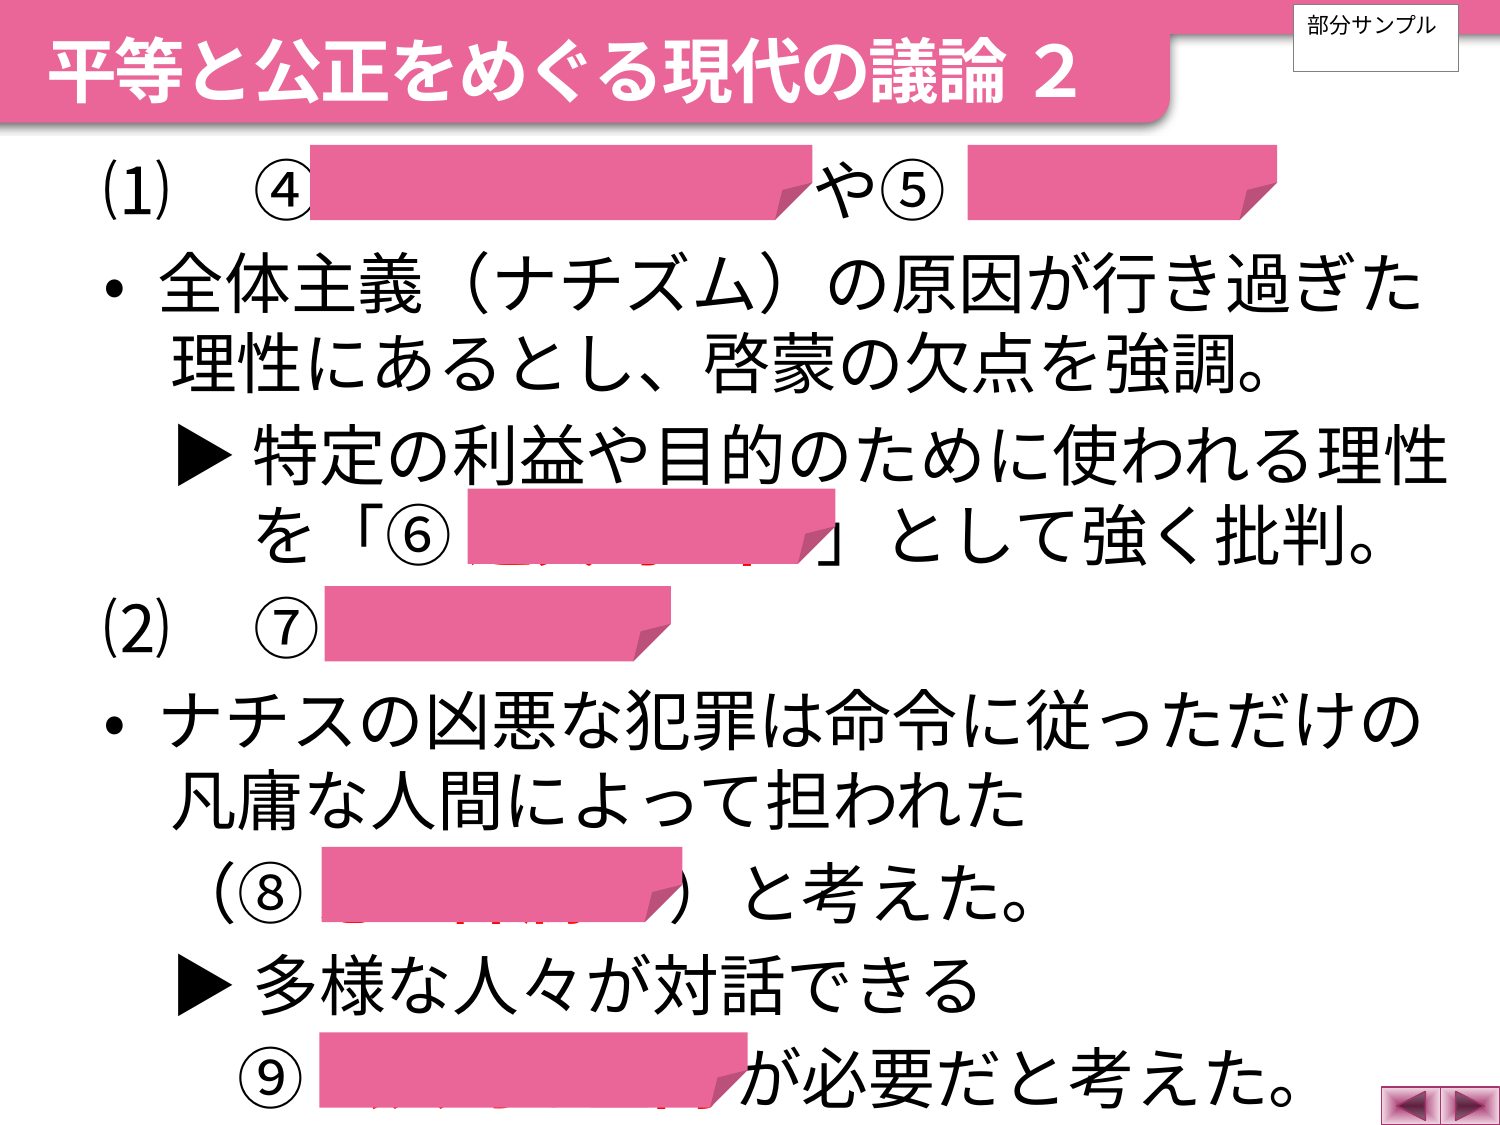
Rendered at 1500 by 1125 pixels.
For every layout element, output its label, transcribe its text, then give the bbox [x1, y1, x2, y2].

list ⑴ ④ ホルクハイマー や⑤ アドルノ • 全体主義（ナチズム）の原因が行き過ぎた理性にあるとし、啓蒙の欠点を強調。 ▶ 特定の利益や目的のために使われる理性を「⑥ 道具的理性 」として強く批判。 ⑵ ⑦ アーレント • ナチスの凶悪な犯罪は命令に従っただけの凡庸な人間によって担われた （⑧ 悪の陳腐さ ）と考えた。 ▶ 多様な人々が対話できる ⑨ 公共的な空間 が必要だと考えた。 [103, 149, 1464, 1045]
text_box [309, 143, 814, 222]
text_box [323, 585, 672, 663]
text_box [1440, 1086, 1500, 1125]
text_box [1381, 1086, 1440, 1125]
text_box [320, 845, 684, 924]
text_box 部分サンプル [1293, 4, 1459, 72]
text_box [318, 1031, 749, 1109]
text_box [466, 487, 837, 565]
text_box 平等と公正をめぐる現代の議論 ２ [31, 0, 1207, 119]
text_box [966, 143, 1279, 222]
